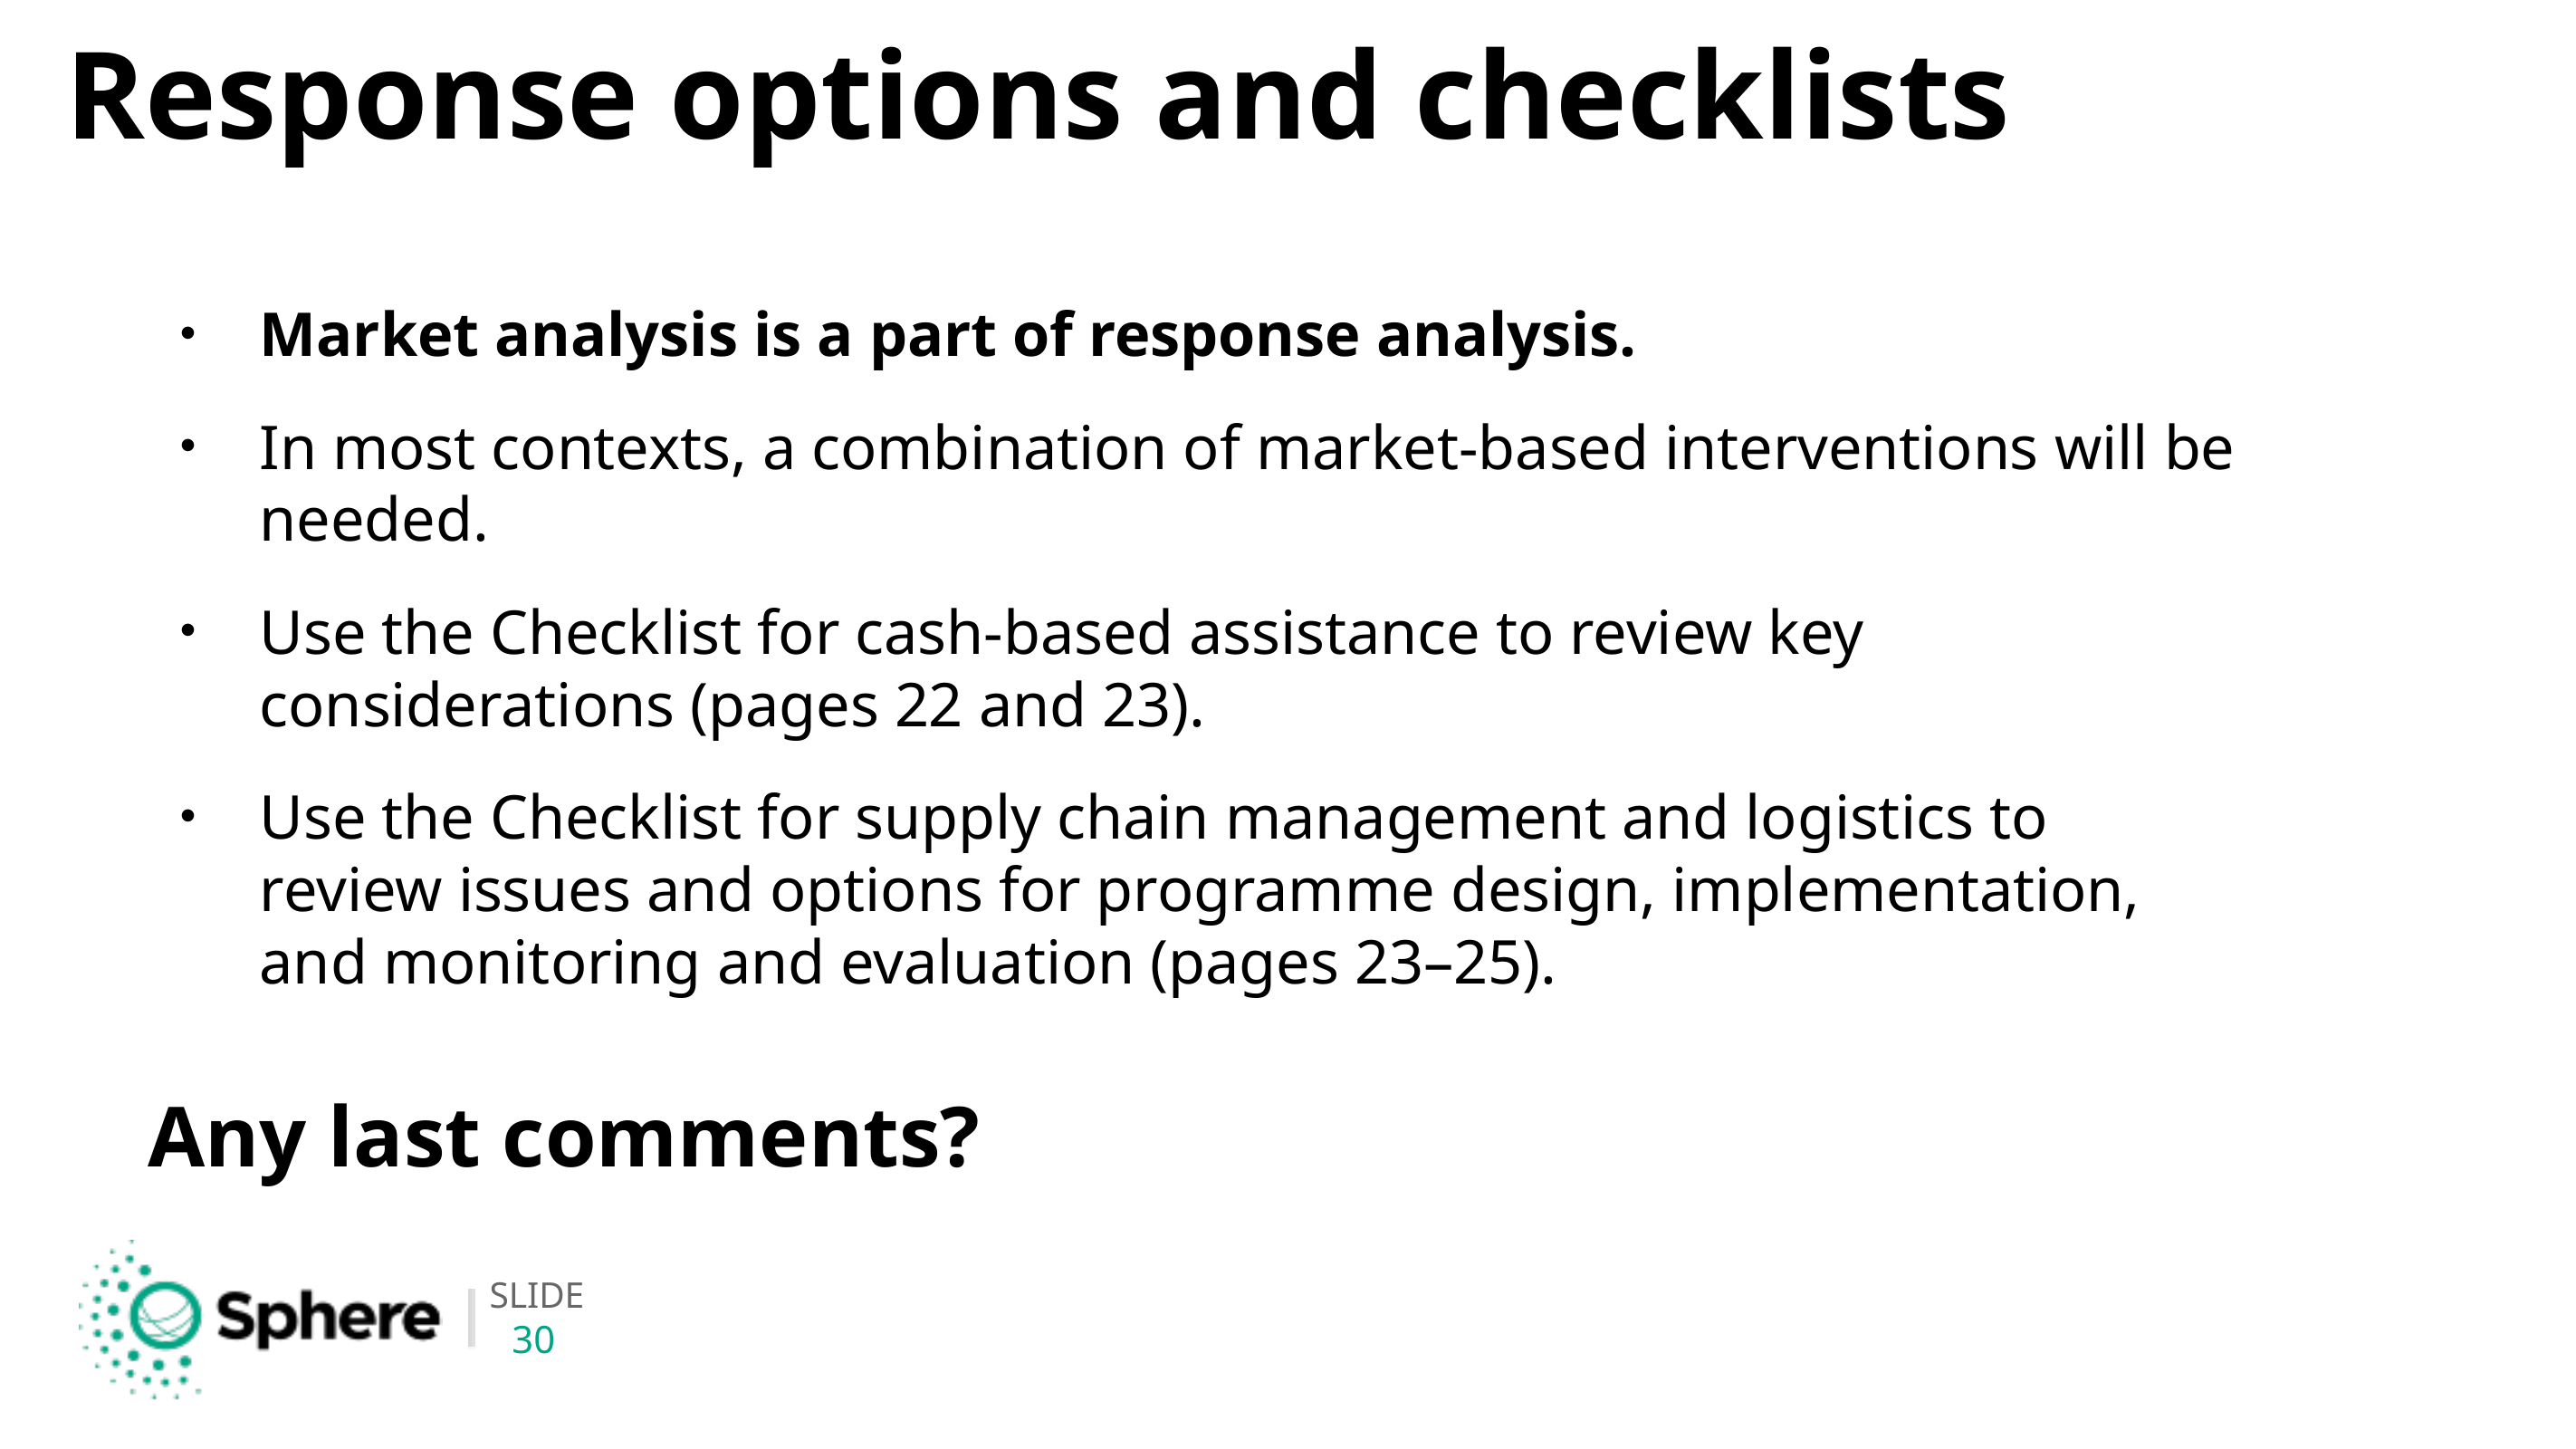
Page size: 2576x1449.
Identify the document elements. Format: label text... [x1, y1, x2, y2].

picture [468, 1289, 479, 1349]
title Response options and checklists [57, 10, 2131, 179]
text_box Any last comments? [139, 1076, 2213, 1244]
list Market analysis is a part of response analysis. In most contexts, a combination of market-based interventions will be needed. Use the Checklist for cash-based assistance to review key considerations (pages 22 and 23). Use the Checklist for supply chain management and logistics to review issues and options for programme design, implementation, and monitoring and evaluation (pages 23–25). [171, 288, 2246, 1007]
slide_number 30 [503, 1307, 568, 1369]
picture [79, 1240, 443, 1402]
